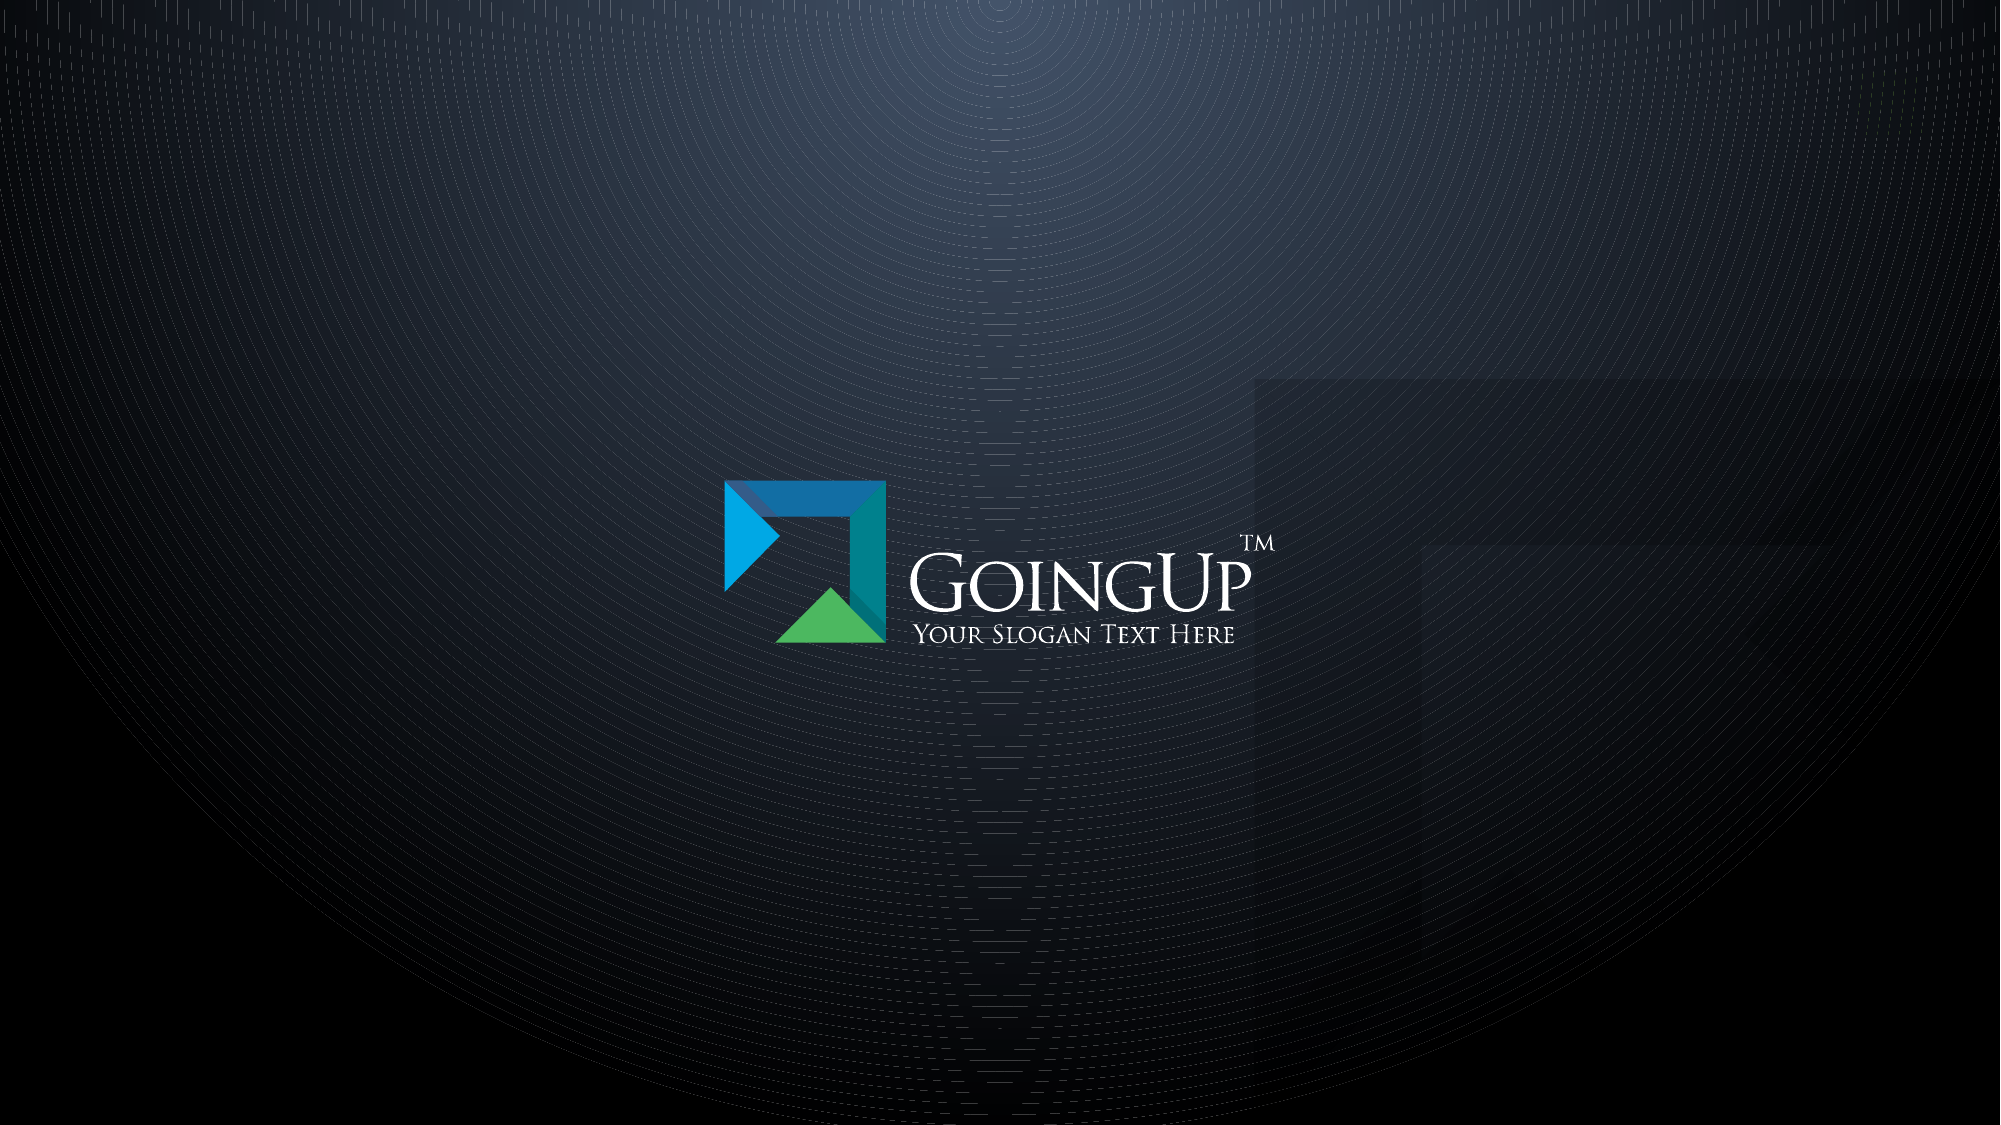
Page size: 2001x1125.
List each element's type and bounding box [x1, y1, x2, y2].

text_box [0, 0, 2000, 1125]
text_box [1254, 379, 2000, 1125]
text_box [724, 480, 1276, 644]
